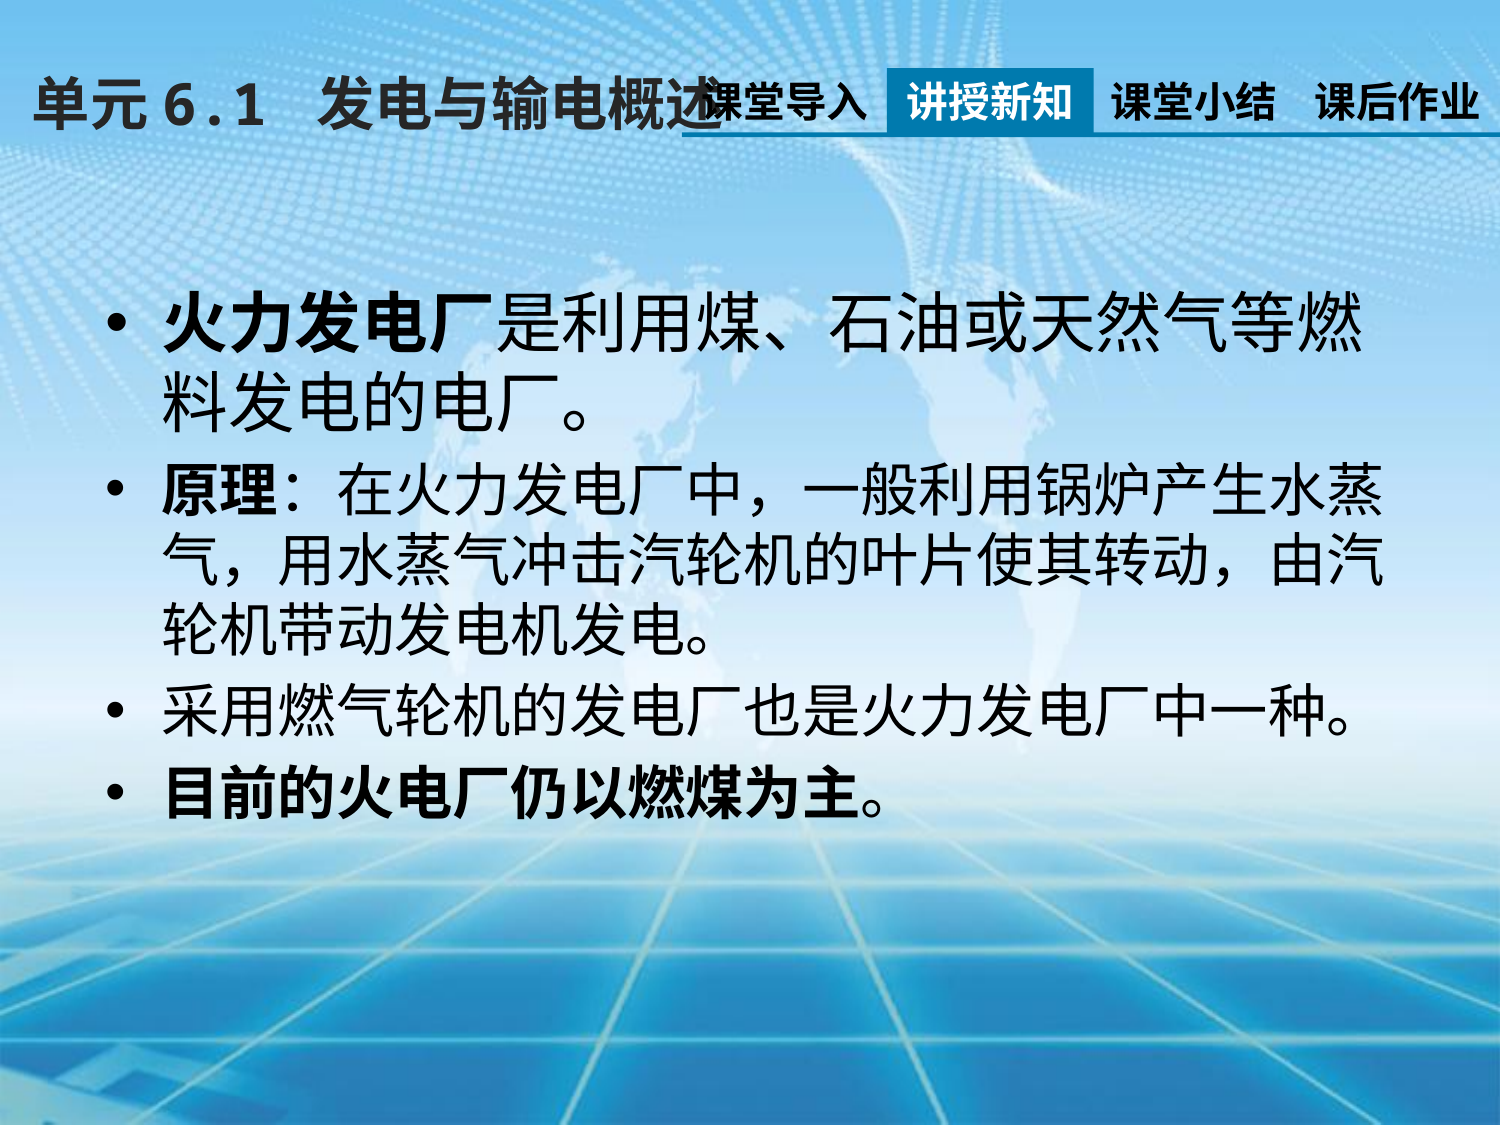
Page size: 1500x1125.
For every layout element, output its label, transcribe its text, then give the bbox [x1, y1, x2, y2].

picture [0, 0, 1500, 1125]
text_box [16, 59, 1500, 145]
text_box 火力发电厂是利用煤、石油或天然气等燃料发电的电厂。 原理：在火力发电厂中，一般利用锅炉产生水蒸气，用水蒸气冲击汽轮机的叶片使其转动，由汽轮机带动发电机发电。 采用燃气轮机的发电厂也是火力发电厂中一种。 目前的火电厂仍以燃煤为主。 [90, 273, 1441, 1015]
